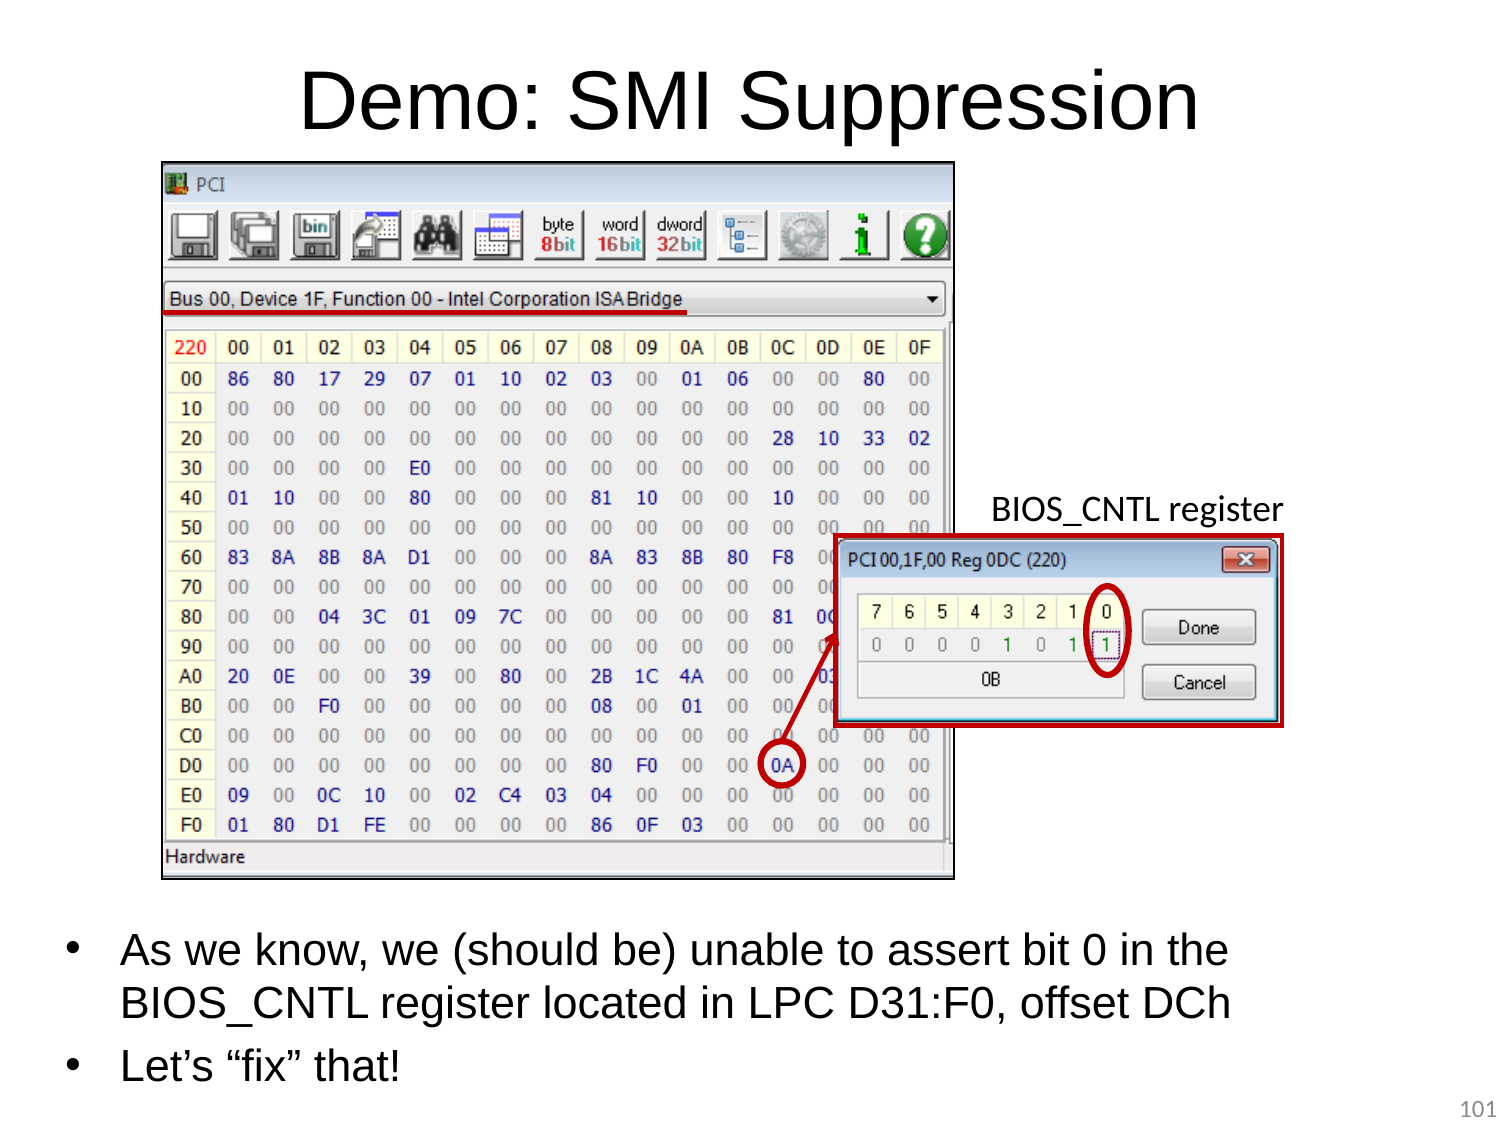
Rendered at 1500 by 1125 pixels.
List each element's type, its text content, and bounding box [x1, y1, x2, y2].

text_box BIOS_CNTL register [976, 476, 1300, 537]
list As we know, we (should be) unable to assert bit 0 in the BIOS_CNTL register located in LPC D31:F0, offset DCh Let’s “fix” that! [50, 912, 1475, 1100]
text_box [781, 630, 838, 742]
picture [162, 162, 1280, 879]
title Demo: SMI Suppression [75, 2, 1425, 190]
slide_number 101 [1162, 1077, 1500, 1125]
